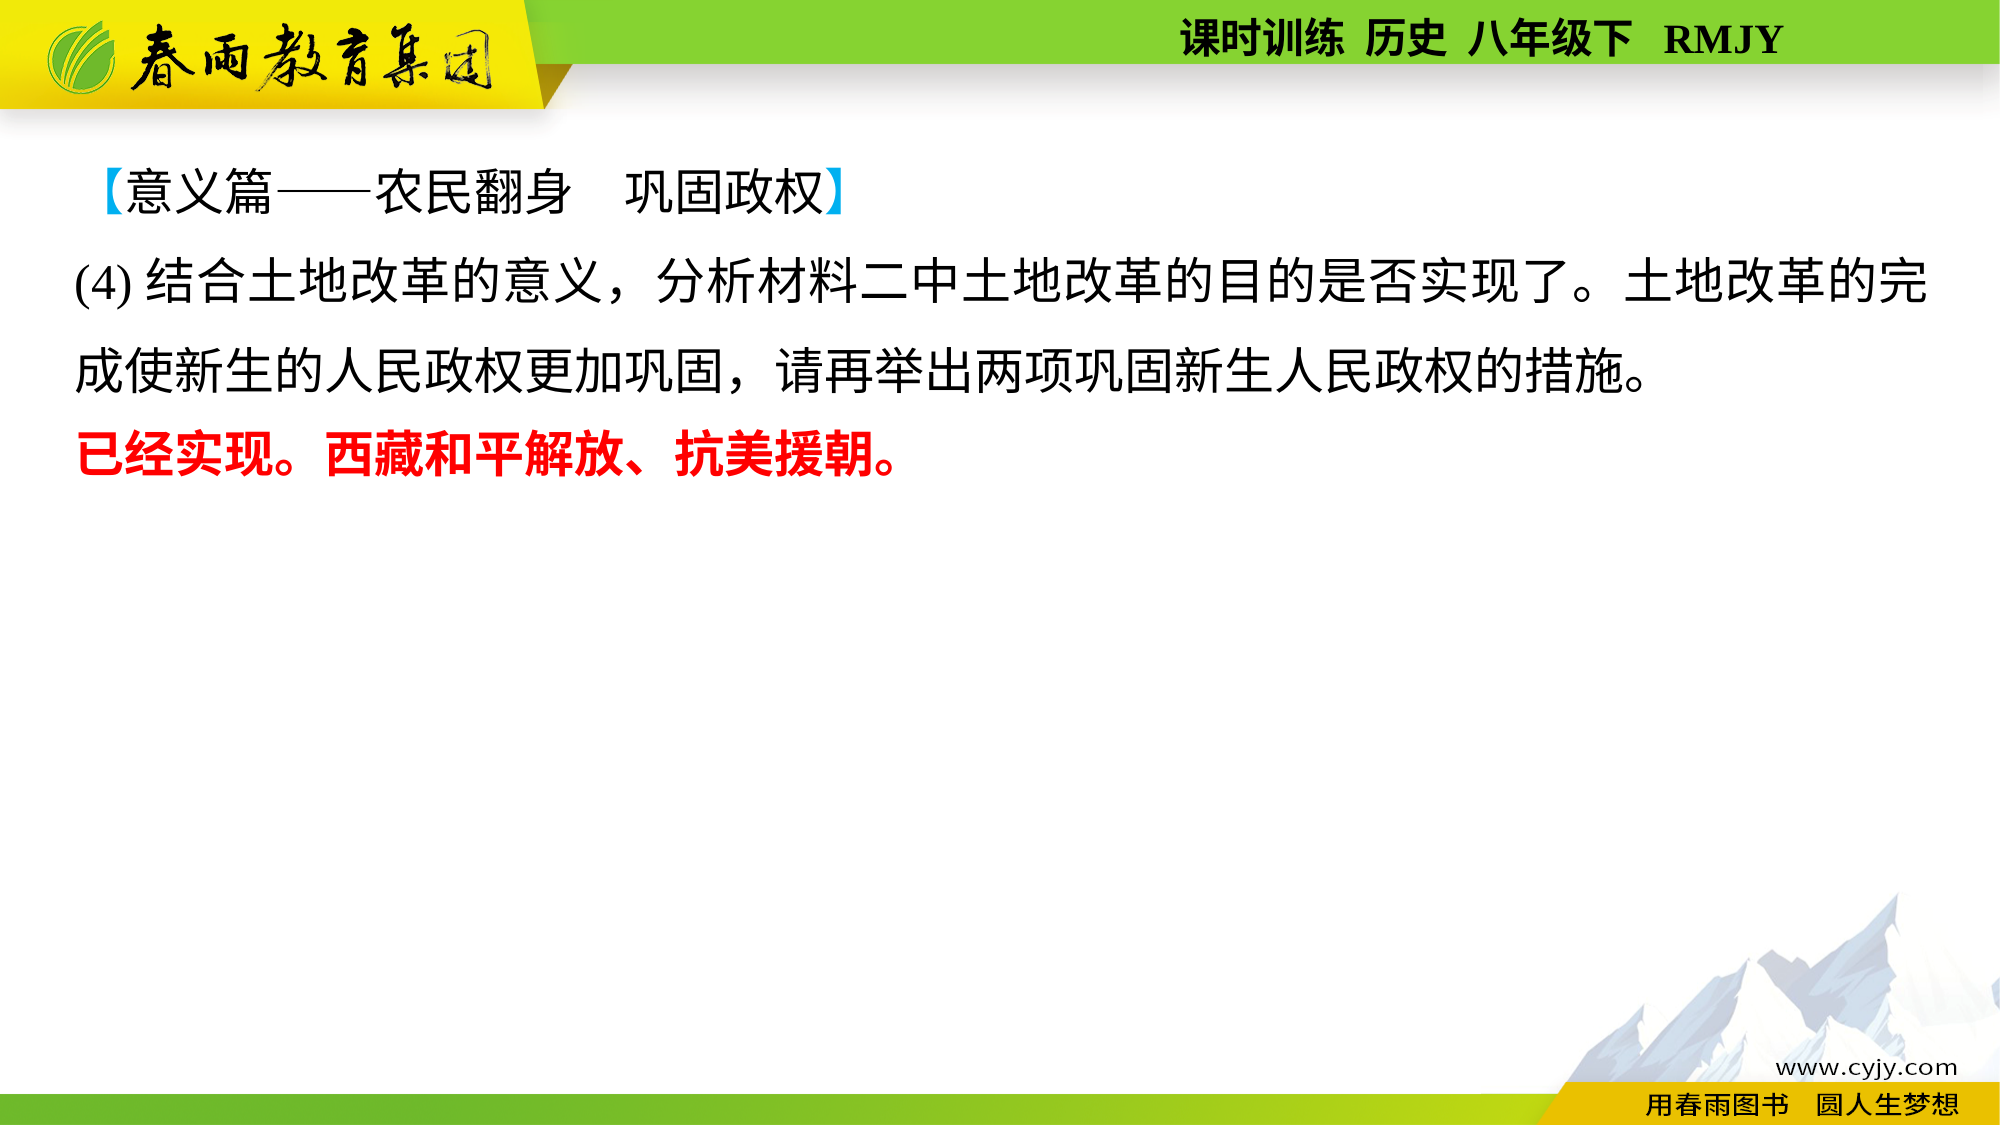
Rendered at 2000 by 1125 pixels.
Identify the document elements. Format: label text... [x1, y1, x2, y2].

text_box 已经实现。西藏和平解放、抗美援朝。 [59, 385, 1944, 491]
picture [0, 0, 2000, 1125]
list 【意义篇——农民翻身 巩固政权】 (4)结合土地改革的意义，分析材料二中土地改革的目的是否实现了。土地改革的完成使新生的人民政权更加巩固，请再举出两项巩固新生人民政权的措施。 [59, 122, 1944, 385]
